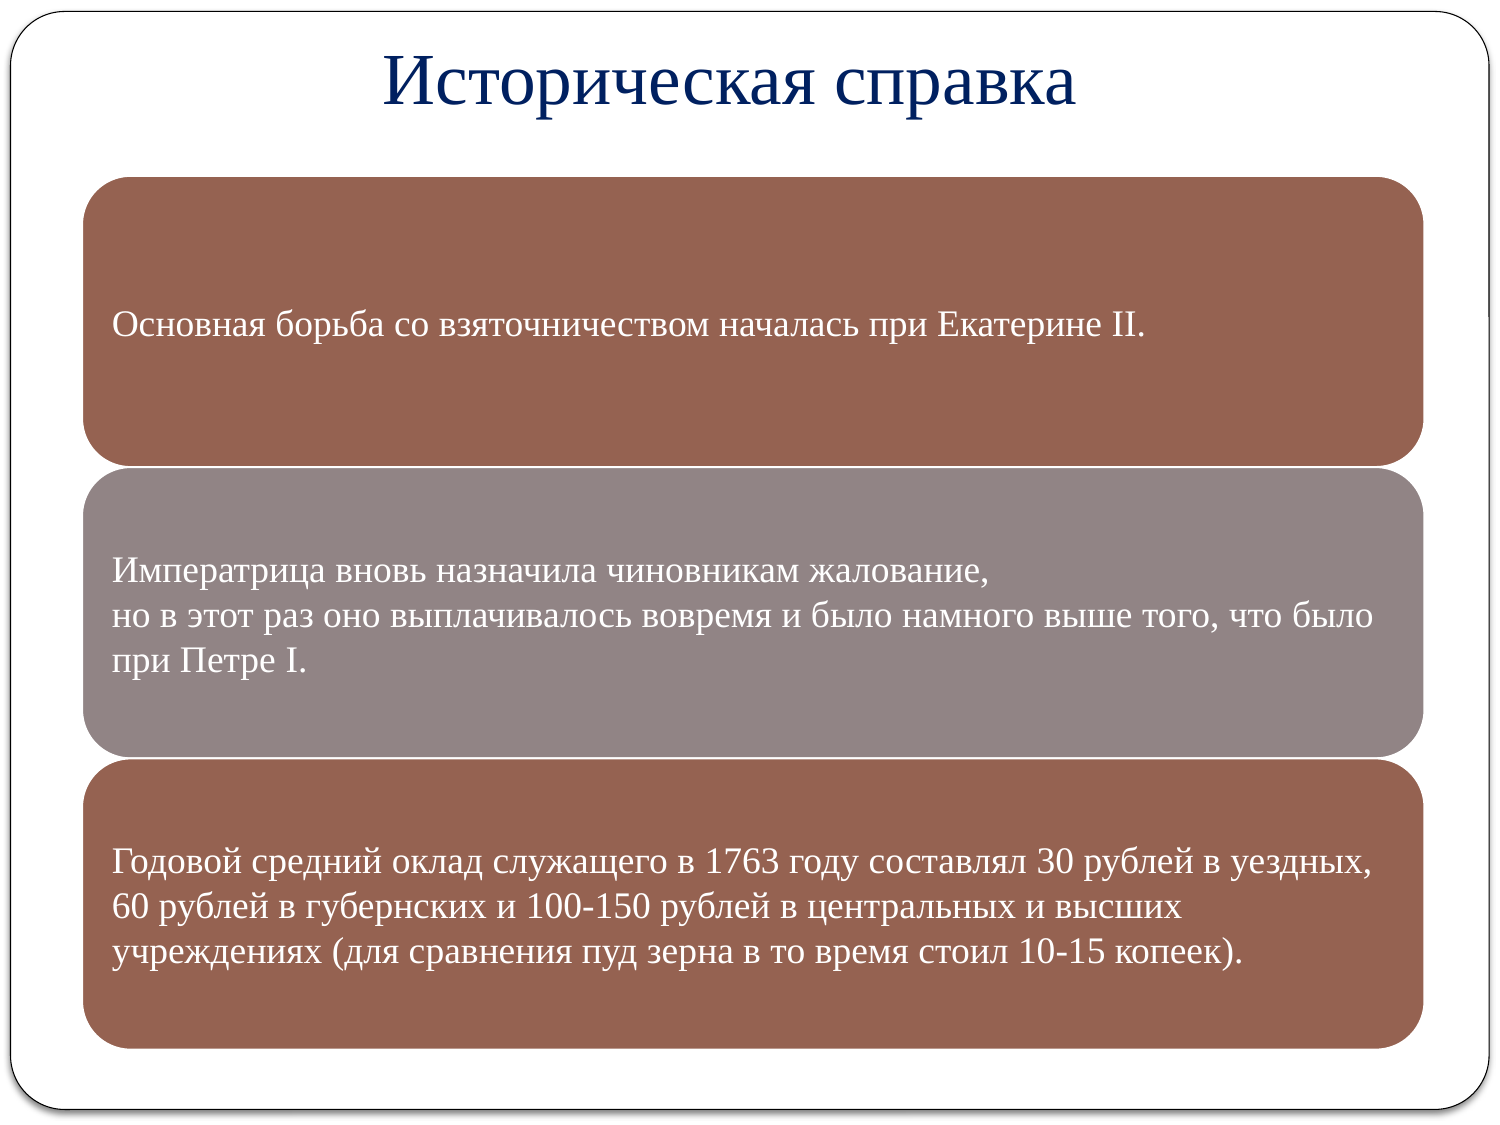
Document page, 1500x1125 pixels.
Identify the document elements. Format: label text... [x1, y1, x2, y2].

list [81, 175, 1425, 1050]
text_box Историческая справка [58, 23, 1402, 135]
